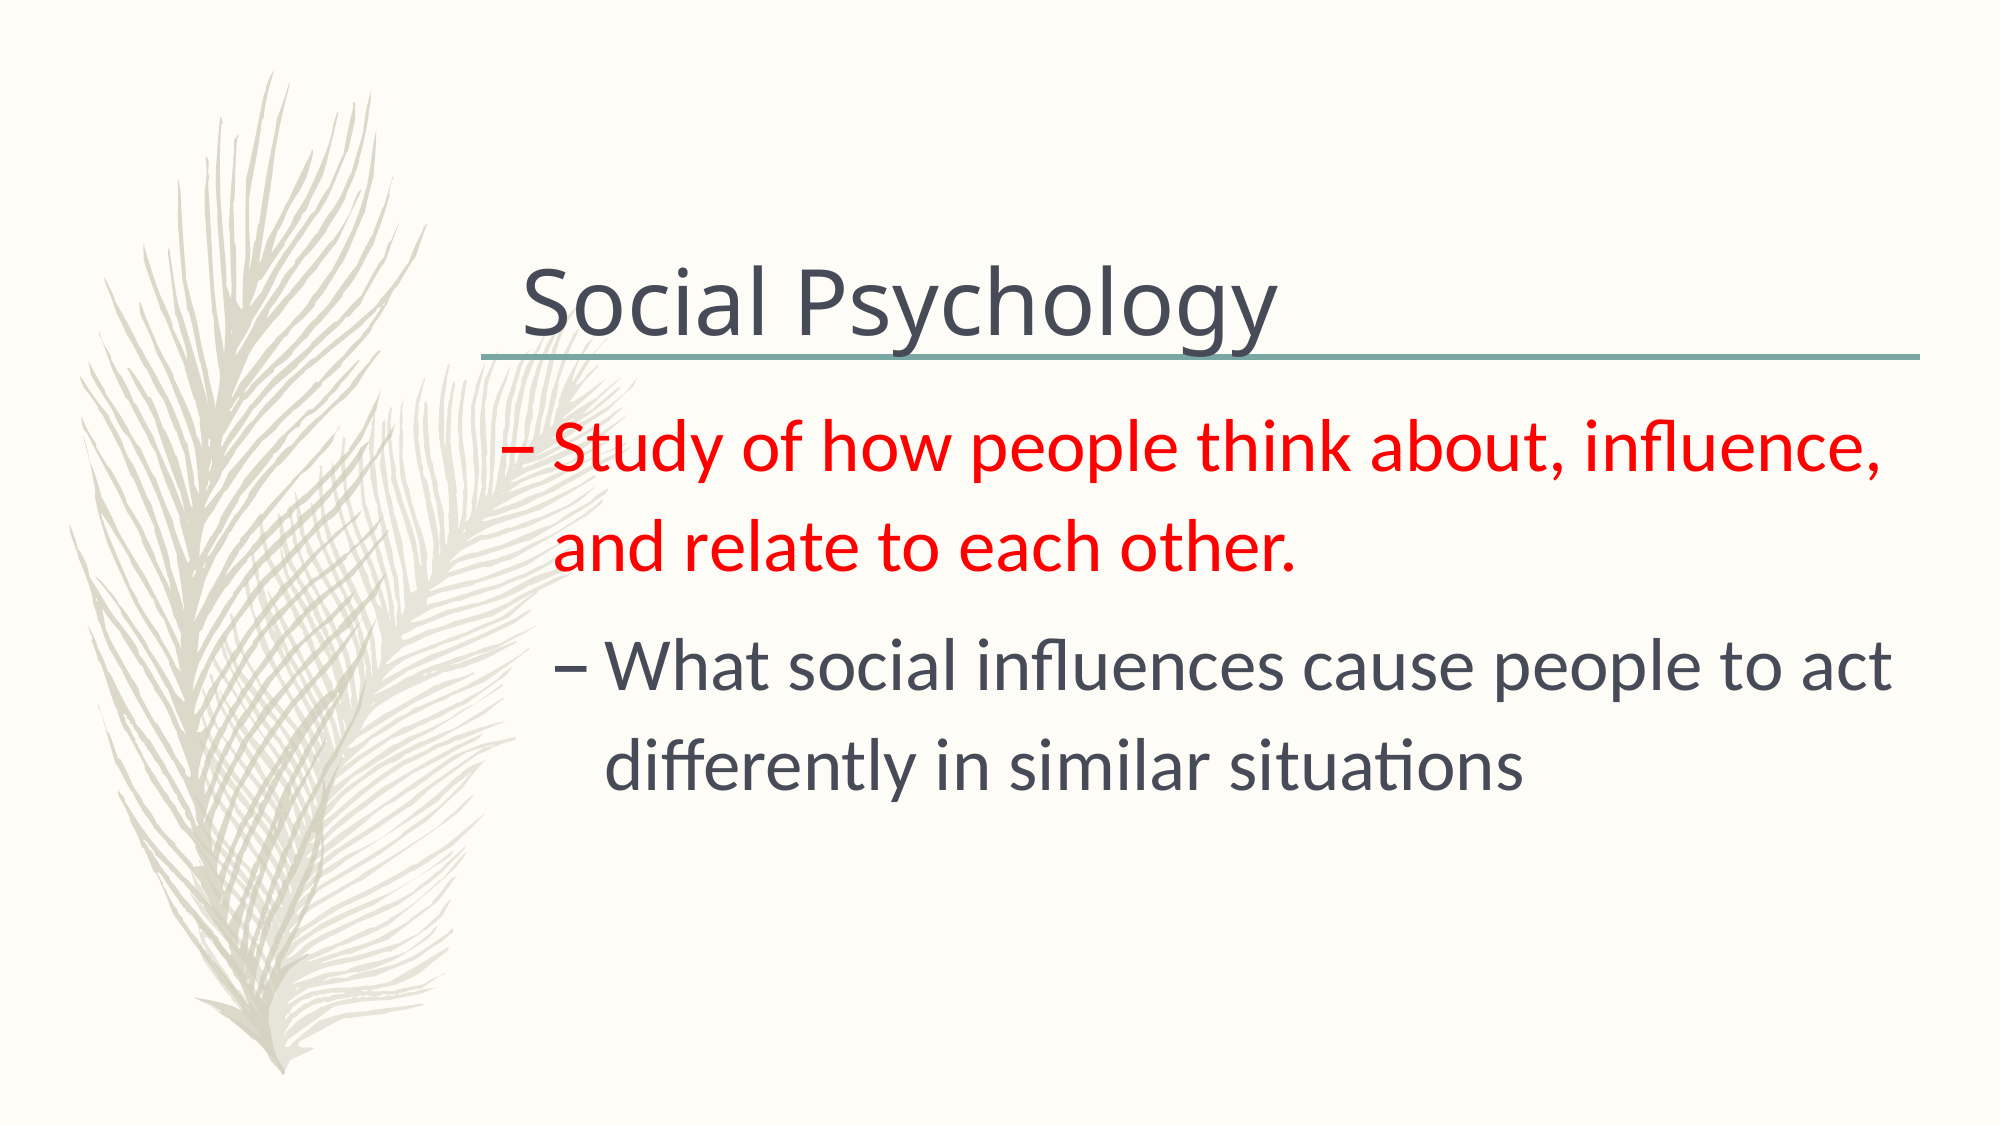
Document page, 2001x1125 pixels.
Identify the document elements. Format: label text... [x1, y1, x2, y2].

title Social Psychology [0, 240, 1900, 379]
list Study of how people think about, influence, and relate to each other. What social influences cause people to act differently in similar situations [484, 378, 1977, 1112]
